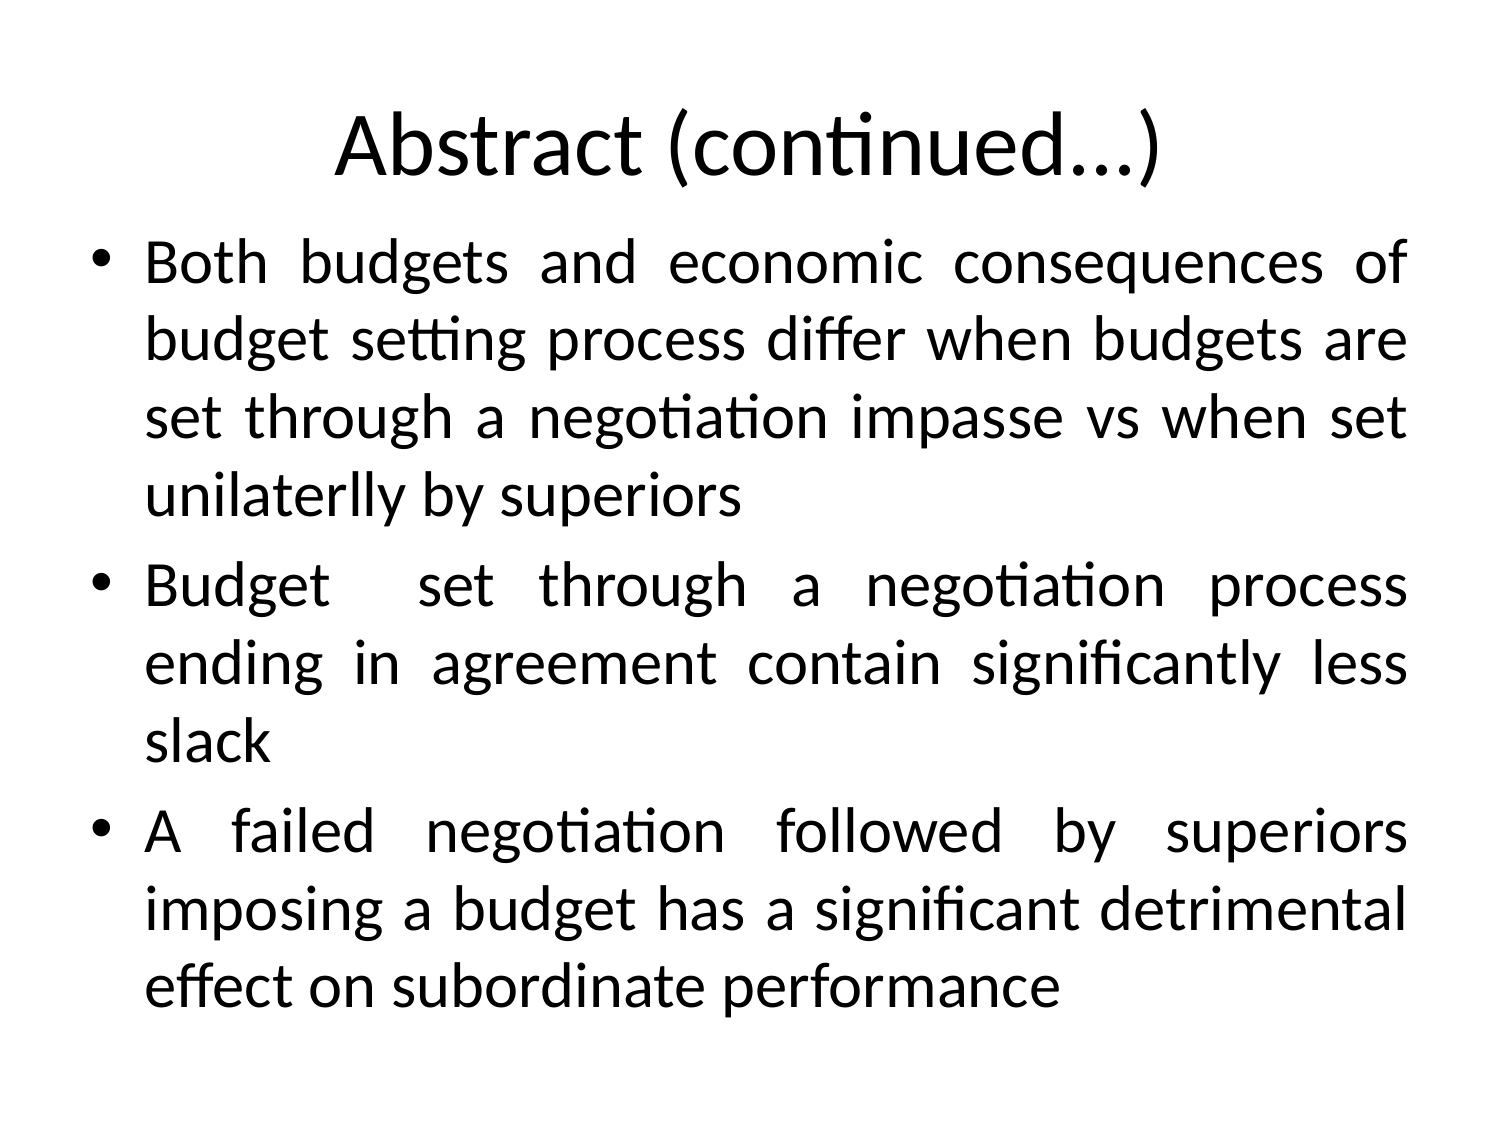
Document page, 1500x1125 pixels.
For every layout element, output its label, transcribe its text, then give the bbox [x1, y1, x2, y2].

title Abstract (continued...) [75, 45, 1425, 210]
list Both budgets and economic consequences of budget setting process differ when budgets are set through a negotiation impasse vs when set unilaterlly by superiors Budget set through a negotiation process ending in agreement contain significantly less slack A failed negotiation followed by superiors imposing a budget has a significant detrimental effect on subordinate performance [75, 210, 1425, 1090]
